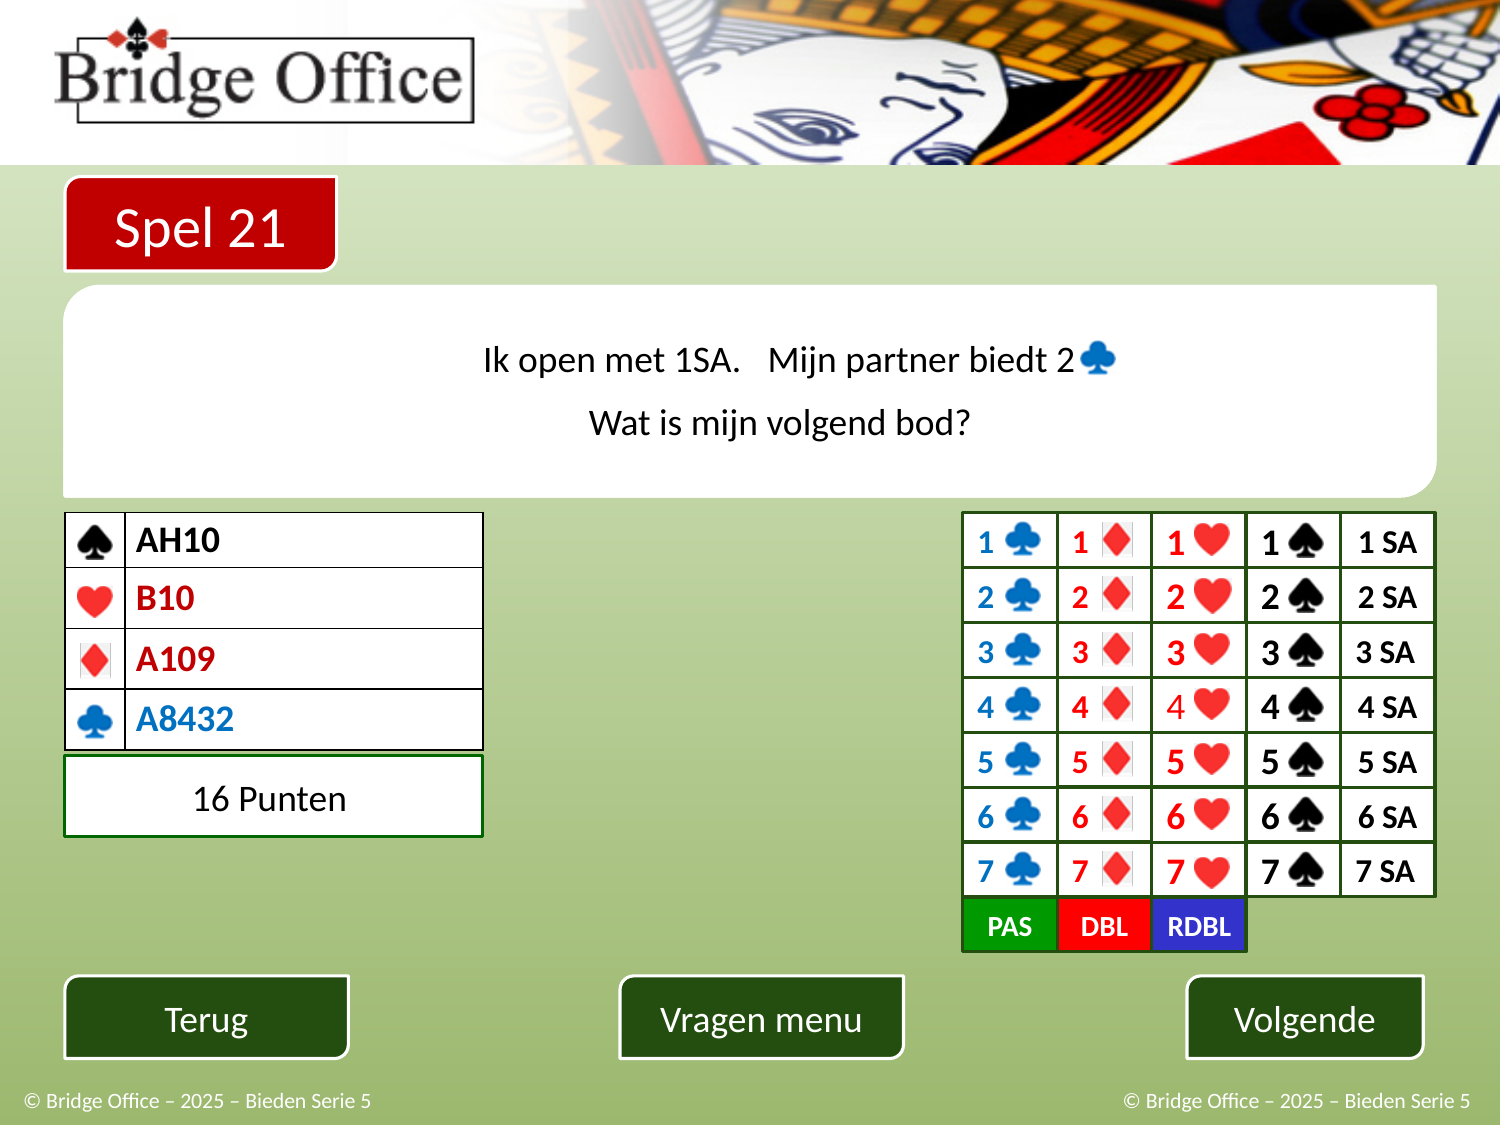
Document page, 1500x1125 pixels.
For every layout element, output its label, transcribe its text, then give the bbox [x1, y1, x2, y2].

text_box [63, 284, 1437, 498]
text_box 5 [1059, 734, 1153, 786]
picture [1288, 741, 1324, 778]
picture [1004, 686, 1041, 723]
table_header AH10 [126, 513, 482, 567]
text_box 7 [961, 841, 1056, 896]
text_box Wat is mijn volgend bod? [573, 390, 995, 451]
picture [1099, 576, 1135, 613]
text_box 1 [1245, 511, 1342, 569]
picture [730, 342, 766, 374]
text_box 4 [1245, 676, 1339, 734]
picture [1099, 686, 1135, 723]
table_cell [66, 568, 124, 628]
text_box 4 [961, 676, 1059, 734]
text_box 7 [1245, 841, 1339, 898]
picture [77, 524, 114, 561]
text_box © Bridge Office – 2025 – Bieden Serie 5 [8, 1079, 393, 1121]
text_box 4 SA [1339, 676, 1437, 734]
picture [1288, 576, 1324, 613]
text_box 1 [1059, 511, 1153, 569]
text_box 2 [1056, 569, 1153, 621]
text_box RDBL [1153, 898, 1248, 953]
picture [1193, 798, 1230, 830]
picture [1193, 578, 1232, 614]
text_box 1 [1153, 511, 1245, 569]
picture [1193, 743, 1230, 776]
text_box © Bridge Office – 2025 – Bieden Serie 5 [1107, 1079, 1500, 1121]
text_box Spel 21 [63, 178, 339, 273]
table_cell B10 [126, 568, 482, 628]
text_box 7 [1056, 841, 1150, 898]
picture [1288, 521, 1325, 558]
text_box 6 [961, 786, 1056, 841]
text_box 4 [1059, 676, 1150, 734]
text_box 1 SA [1342, 511, 1437, 569]
text_box 4 [1150, 676, 1245, 734]
picture [1288, 796, 1324, 833]
picture [1099, 796, 1135, 833]
table_cell [66, 690, 124, 749]
text_box 3 [1150, 621, 1245, 676]
text_box Volgende [1185, 974, 1425, 1061]
picture [1004, 741, 1041, 778]
text_box 5 [1248, 734, 1339, 786]
picture [1288, 851, 1324, 887]
picture [0, 0, 1500, 166]
text_box 7 SA [1339, 844, 1437, 898]
picture [1193, 523, 1230, 556]
picture [1193, 857, 1230, 890]
picture [77, 703, 114, 740]
picture [1193, 688, 1230, 721]
picture [1004, 796, 1041, 833]
text_box Terug [63, 974, 350, 1061]
table_cell A8432 [126, 690, 482, 749]
text_box Ik open met 1SA. [468, 327, 845, 388]
picture [1004, 576, 1041, 613]
table_cell A109 [126, 629, 482, 688]
picture [1099, 851, 1135, 887]
text_box 5 [961, 734, 1059, 786]
picture [1194, 633, 1230, 666]
picture [77, 585, 114, 618]
picture [1288, 631, 1324, 668]
text_box DBL [1059, 898, 1153, 953]
text_box 5 SA [1339, 734, 1437, 786]
text_box 2 [1153, 569, 1245, 621]
text_box 1 [961, 511, 1059, 569]
table_cell [66, 629, 124, 688]
picture [1004, 851, 1041, 887]
text_box 2 [961, 569, 1056, 621]
text_box 5 [1153, 734, 1248, 786]
text_box 16 Punten [63, 754, 484, 838]
text_box 3 [1245, 621, 1339, 676]
text_box Vragen menu [618, 974, 906, 1061]
text_box Mijn partner biedt 2 . [752, 327, 1151, 387]
text_box PAS [961, 896, 1059, 953]
picture [1004, 631, 1041, 668]
text_box 3 [961, 621, 1056, 676]
table_header [66, 513, 124, 567]
picture [1099, 741, 1135, 778]
picture [1079, 340, 1137, 376]
text_box 2 [1245, 569, 1339, 621]
text_box 6 [1150, 786, 1245, 841]
picture [77, 643, 114, 679]
picture [1099, 522, 1135, 558]
picture [1004, 521, 1041, 558]
text_box 3 SA [1339, 621, 1437, 676]
text_box 6 [1245, 786, 1339, 841]
text_box 2 SA [1339, 569, 1437, 621]
picture [1099, 631, 1135, 668]
text_box 6 SA [1339, 786, 1437, 844]
text_box 6 [1056, 786, 1150, 841]
picture [1288, 686, 1324, 723]
text_box 3 [1056, 621, 1150, 676]
text_box 7 [1150, 841, 1245, 898]
